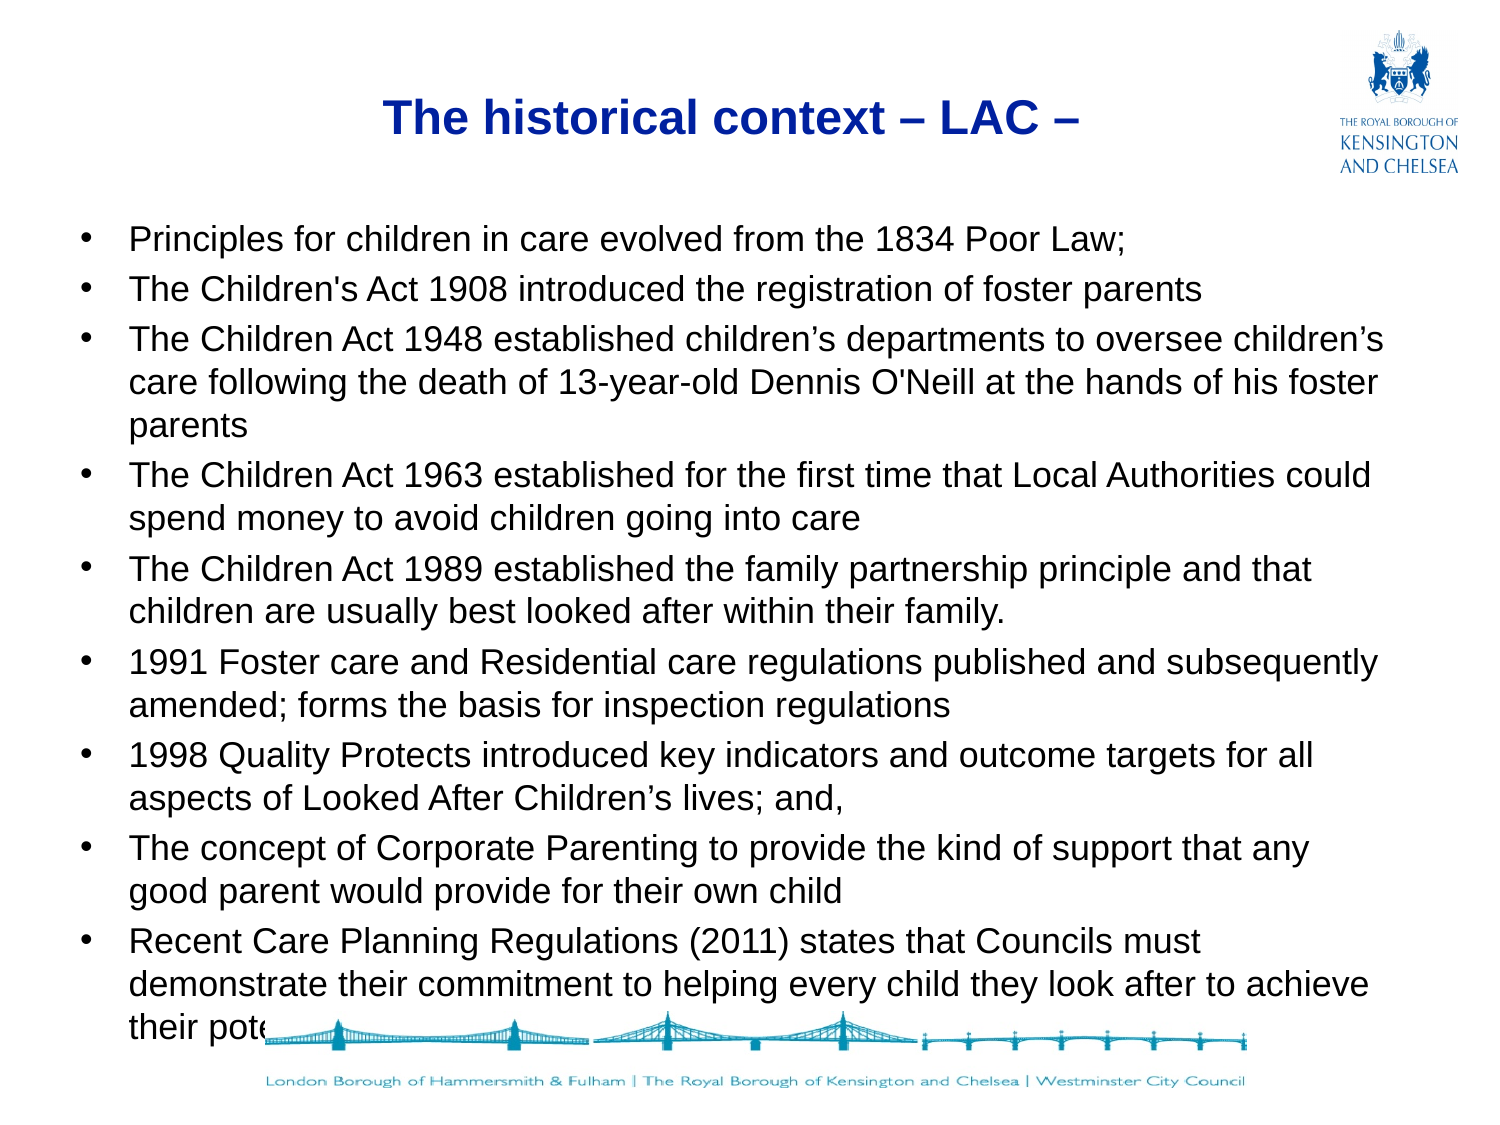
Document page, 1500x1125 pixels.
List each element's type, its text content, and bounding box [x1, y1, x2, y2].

picture [1340, 30, 1458, 173]
list Principles for children in care evolved from the 1834 Poor Law; The Children's Act 1908 introduced the registration of foster parents The Children Act 1948 established children’s departments to oversee children’s care following the death of 13-year-old Dennis O'Neill at the hands of his foster parents The Children Act 1963 established for the first time that Local Authorities could spend money to avoid children going into care The Children Act 1989 established the family partnership principle and that children are usually best looked after within their family. 1991 Foster care and Residential care regulations published and subsequently amended; forms the basis for inspection regulations 1998 Quality Protects introduced key indicators and outcome targets for all aspects of Looked After Children’s lives; and, The concept of Corporate Parenting to provide the kind of support that any good parent would provide for their own child Recent Care Planning Regulations (2011) states that Councils must demonstrate their commitment to helping every child they look after to achieve their potential. [64, 208, 1415, 1059]
picture [265, 1011, 1247, 1089]
title The historical context – LAC – [41, 78, 1436, 212]
